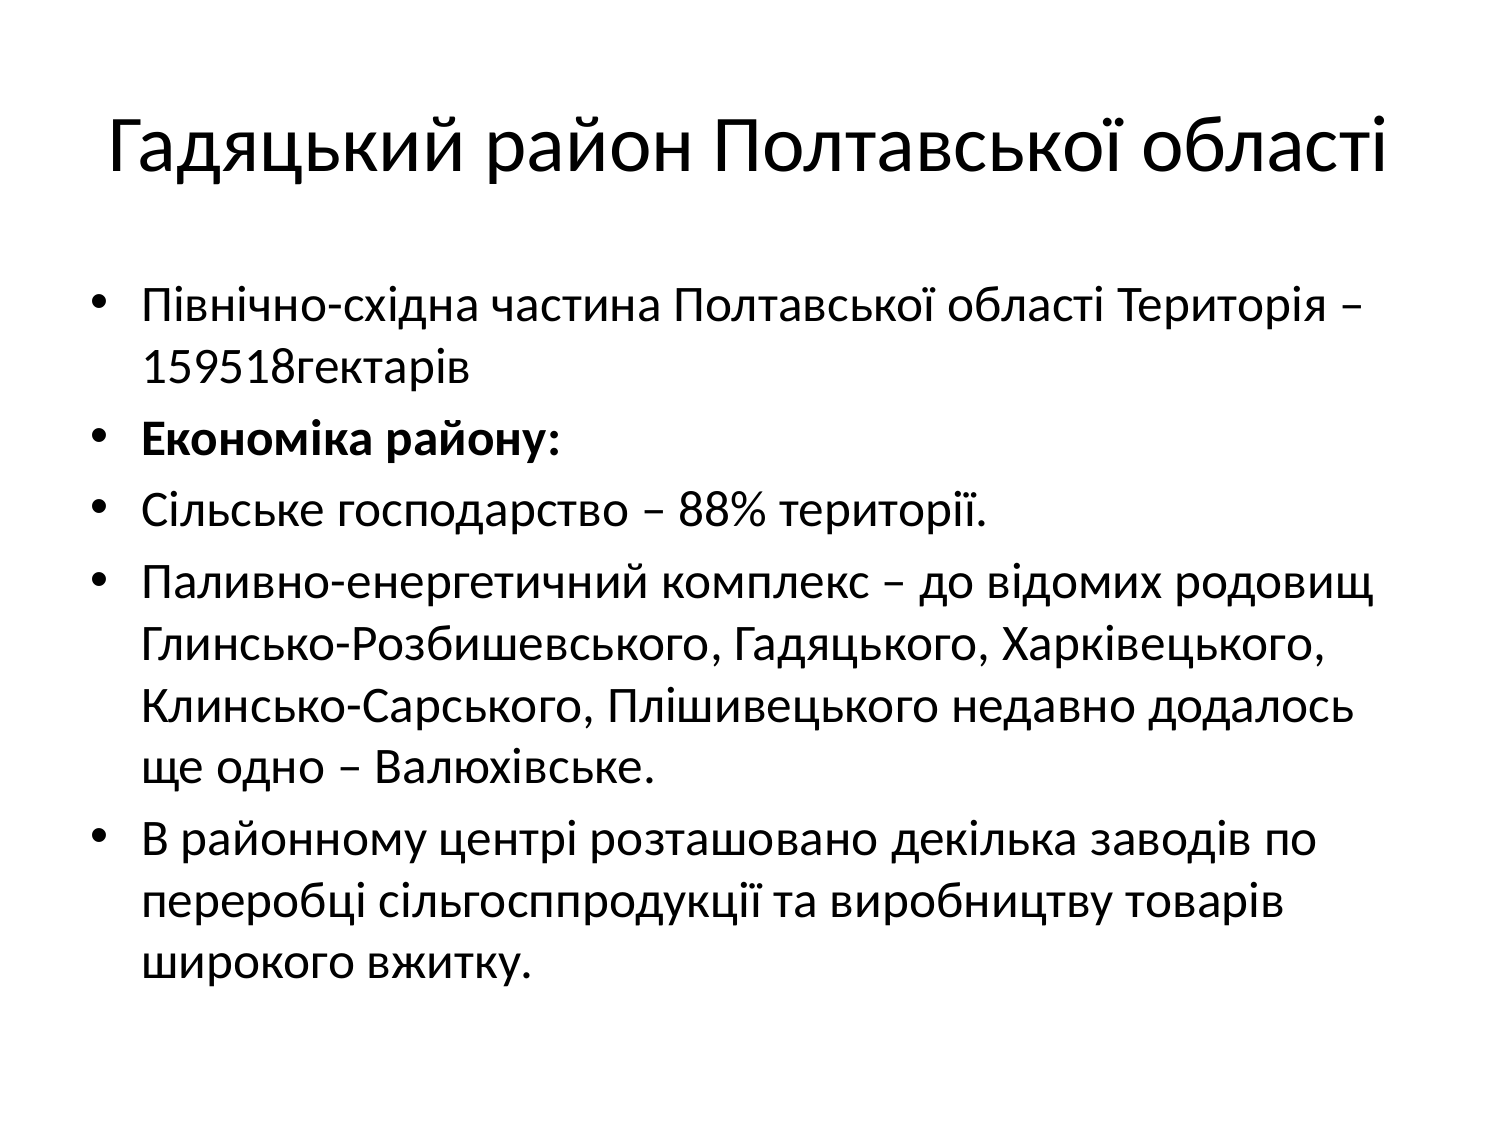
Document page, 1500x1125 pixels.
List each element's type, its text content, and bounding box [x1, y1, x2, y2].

title Гадяцький район Полтавської області [75, 45, 1425, 233]
list Північно-східна частина Полтавської області Територія – 159518гектарів Економіка району: Сільське господарство – 88% території. Паливно-енергетичний комплекс – до відомих родовищ Глинсько-Розбишевського, Гадяцького, Харківецького, Клинсько-Сарського, Плішивецького недавно додалось ще одно – Валюхівське. В районному центрі розташовано декілька заводів по переробці сільгосппродукції та виробництву товарів широкого вжитку. [75, 262, 1425, 1005]
